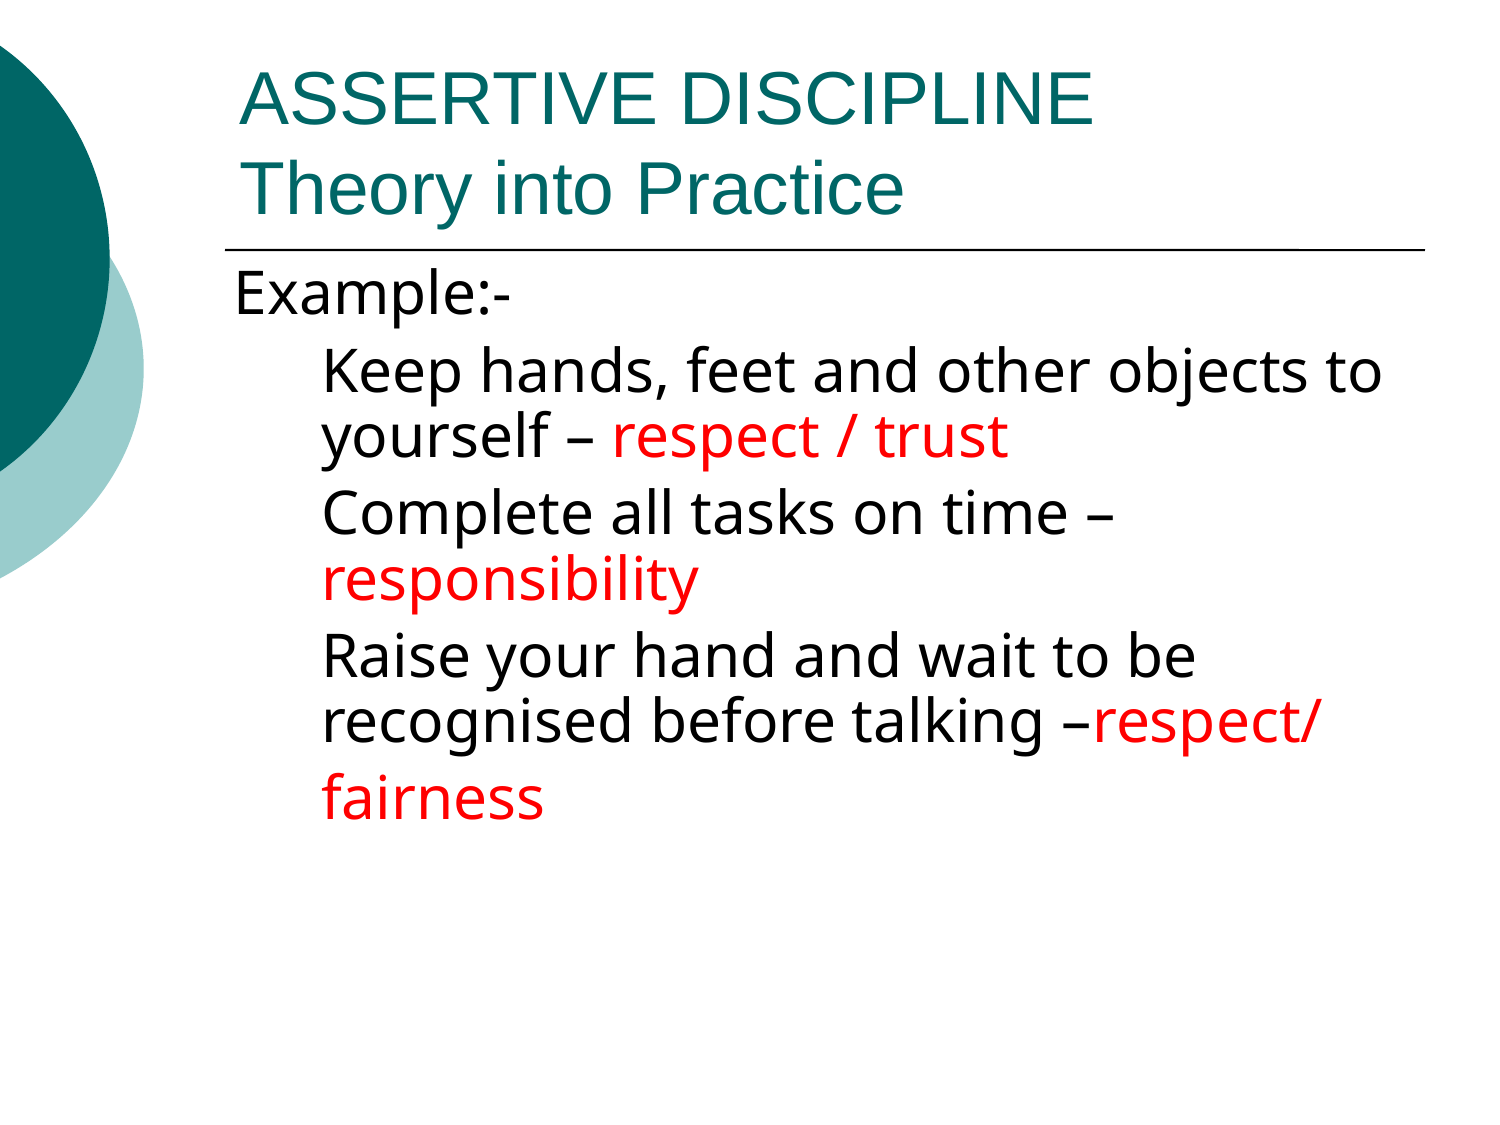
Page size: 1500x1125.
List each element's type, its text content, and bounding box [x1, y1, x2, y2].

title ASSERTIVE DISCIPLINE Theory into Practice [224, 49, 1425, 238]
list Example:- Keep hands, feet and other objects to yourself – respect / trust Complete all tasks on time – responsibility Raise your hand and wait to be recognised before talking –respect/ fairness [218, 255, 1419, 931]
